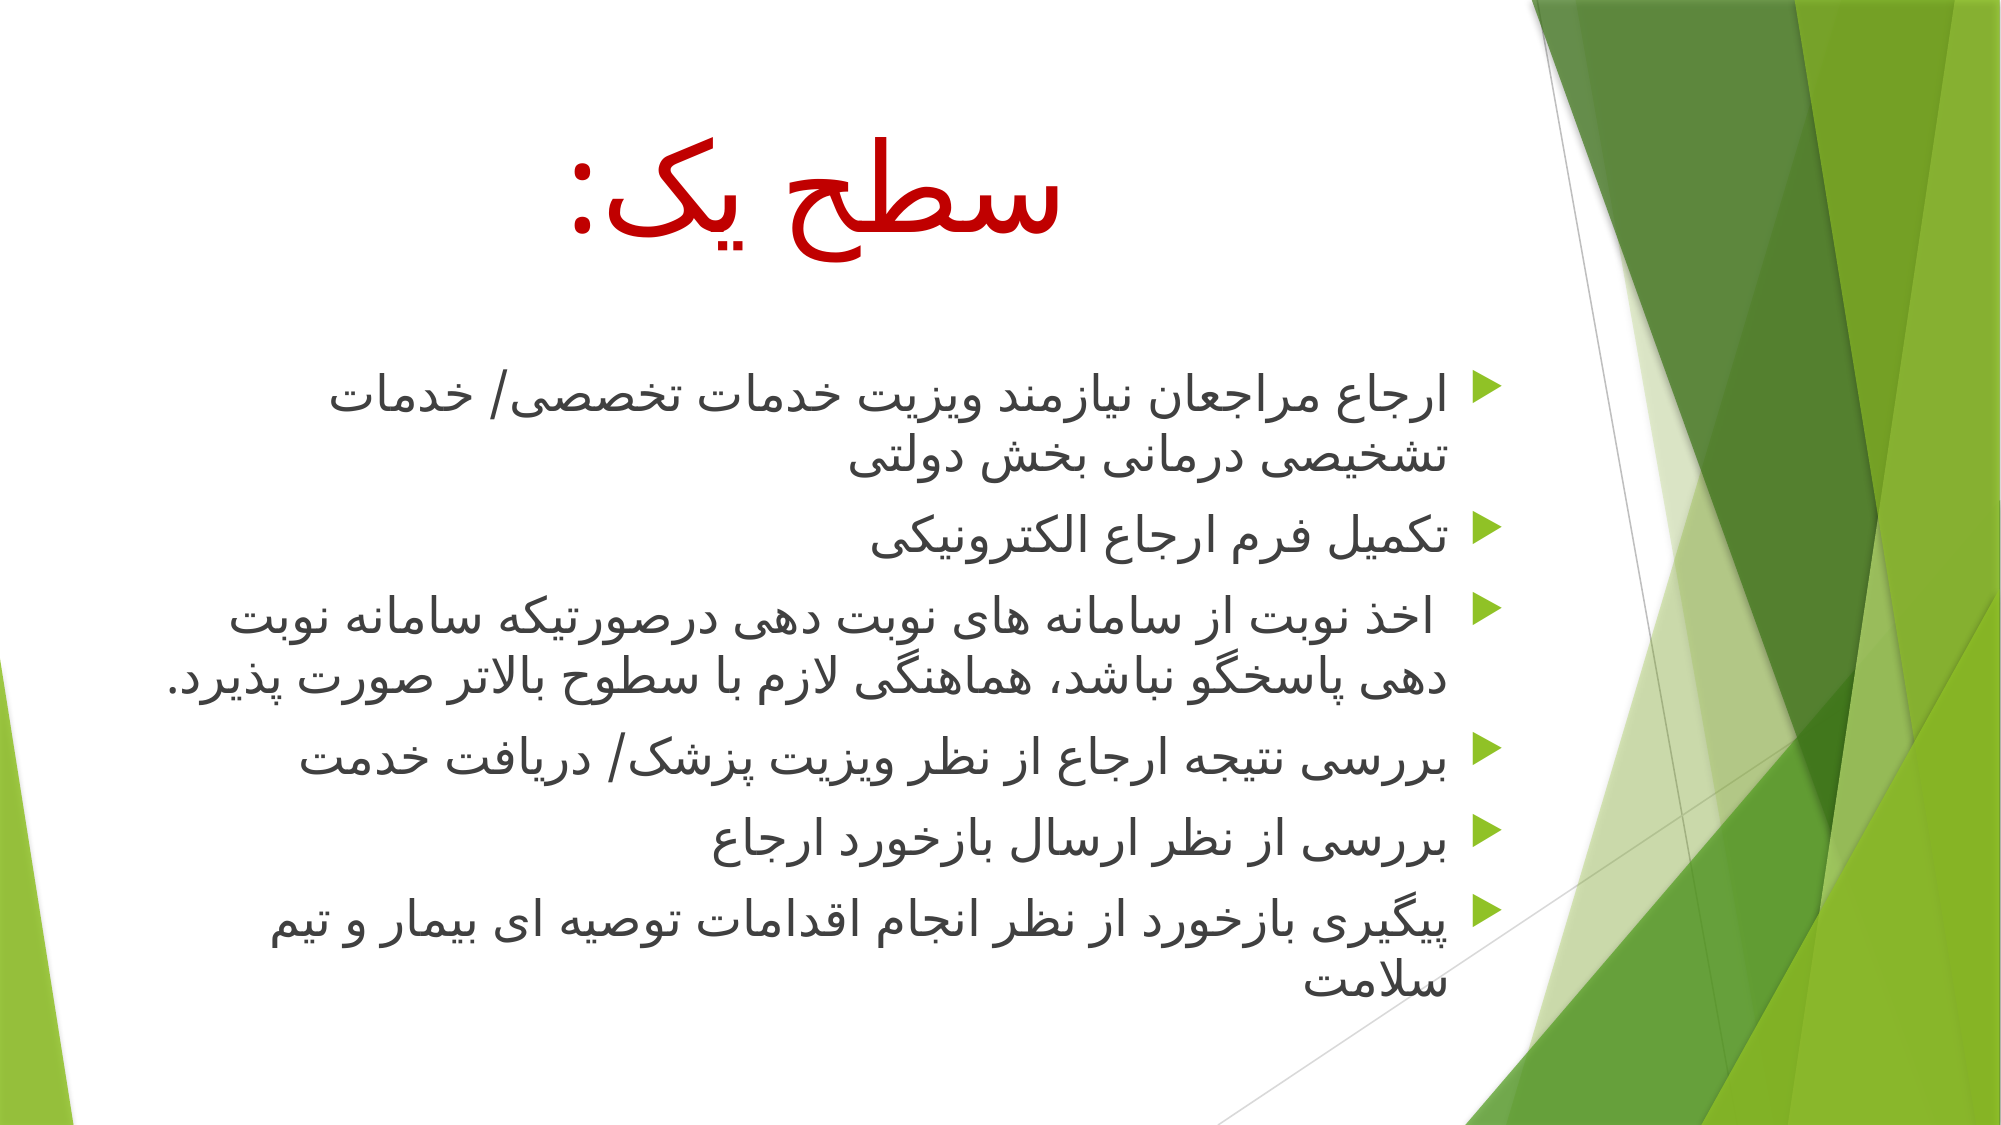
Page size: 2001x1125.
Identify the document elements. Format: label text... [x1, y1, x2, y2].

list ارجاع مراجعان نیازمند ویزیت خدمات تخصصی/ خدمات تشخیصی درمانی بخش دولتی تکمیل فرم ارجاع الکترونیکی اخذ نوبت از سامانه های نوبت دهی درصورتیکه سامانه نوبت دهی پاسخگو نباشد، هماهنگی لازم با سطوح بالاتر صورت پذیرد. بررسی نتیجه ارجاع از نظر ویزیت پزشک/ دریافت خدمت بررسی از نظر ارسال بازخورد ارجاع پیگیری بازخورد از نظر انجام اقدامات توصیه ای بیمار و تیم سلامت [111, 354, 1522, 992]
title سطح یک: [111, 99, 1522, 317]
